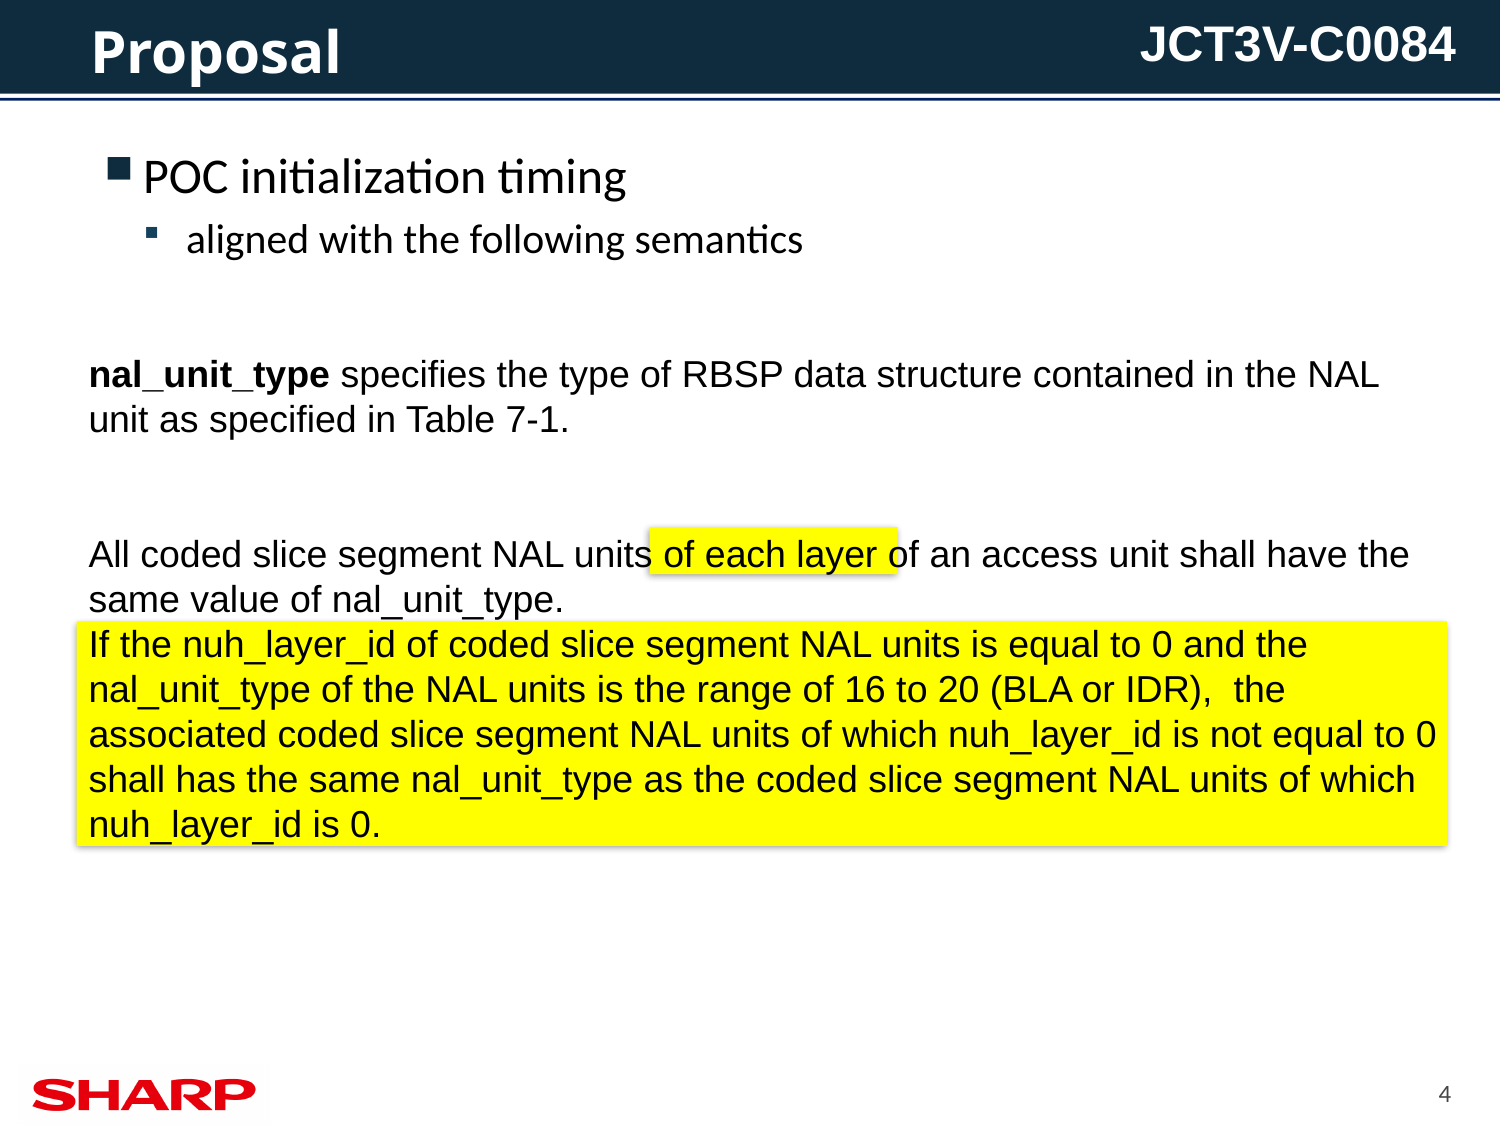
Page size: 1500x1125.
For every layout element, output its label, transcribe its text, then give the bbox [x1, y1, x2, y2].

slide_number 4 [1345, 1062, 1467, 1108]
title Proposal [74, 15, 1426, 85]
picture [17, 1064, 271, 1125]
text_box nal_unit_type specifies the type of RBSP data structure contained in the NAL unit as specified in Table 7‑1. All coded slice segment NAL units of each layer of an access unit shall have the same value of nal_unit_type. If the nuh_layer_id of coded slice segment NAL units is equal to 0 and the nal_unit_type of the NAL units is the range of 16 to 20 (BLA or IDR), the associated coded slice segment NAL units of which nuh_layer_id is not equal to 0 shall has the same nal_unit_type as the coded slice segment NAL units of which nuh_layer_id is 0. [82, 343, 1447, 896]
list POC initialization timing aligned with the following semantics [74, 128, 1426, 1051]
